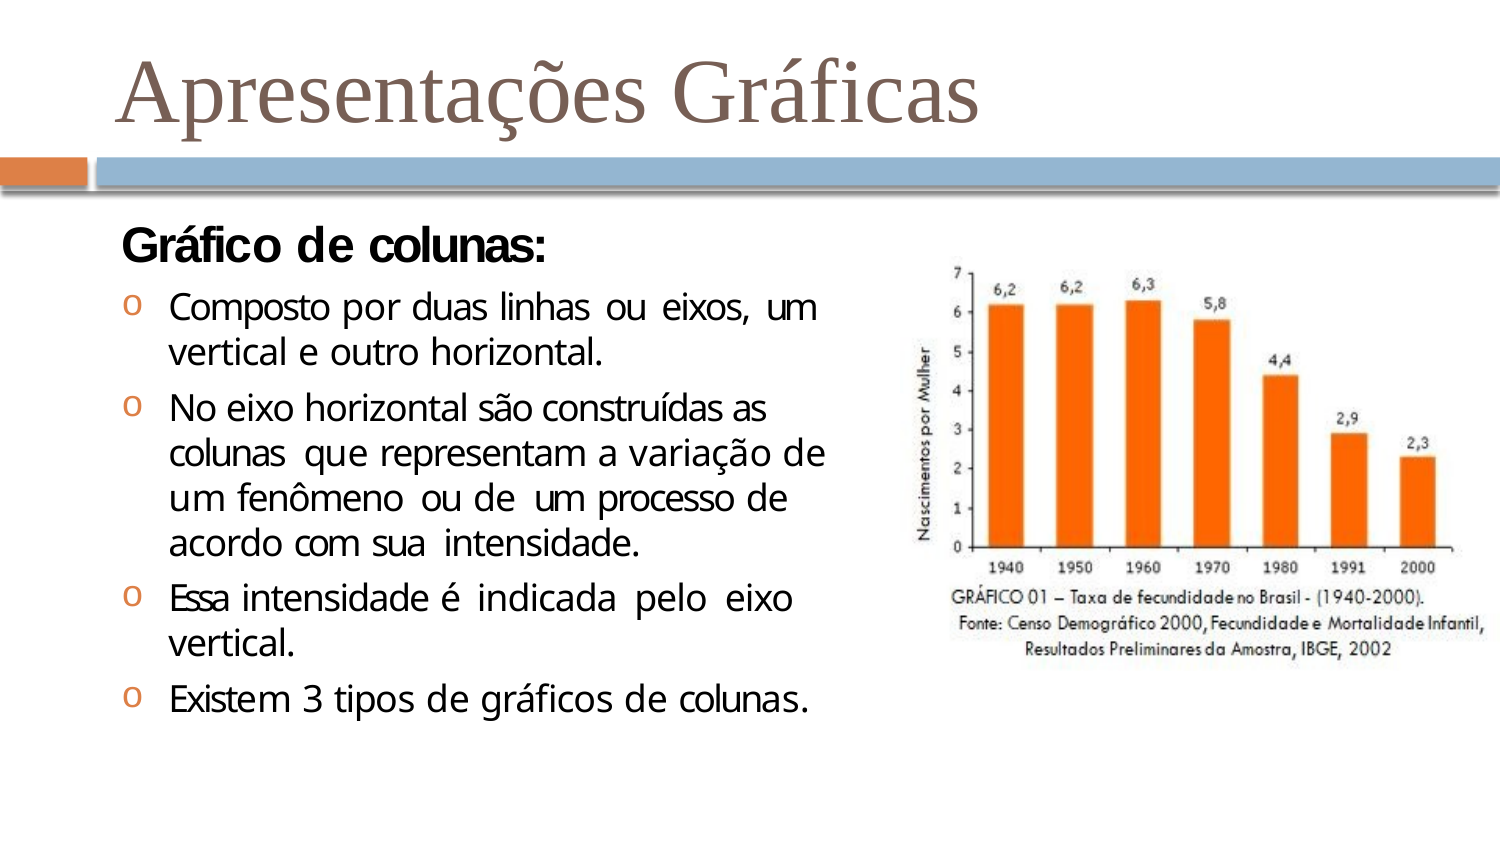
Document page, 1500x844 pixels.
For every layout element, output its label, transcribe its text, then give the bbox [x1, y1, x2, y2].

picture [900, 256, 1500, 671]
text_box Gráfico de colunas: Composto por duas linhas ou eixos, um vertical e outro horizontal. No eixo horizontal são construídas as colunas que representam a variação de um fenômeno ou de um processo de acordo com sua intensidade. Essa intensidade é indicada pelo eixo vertical. Existem 3 tipos de gráficos de colunas. [112, 202, 877, 720]
title Apresentações Gráficas [112, 28, 984, 172]
picture [0, 156, 1500, 203]
